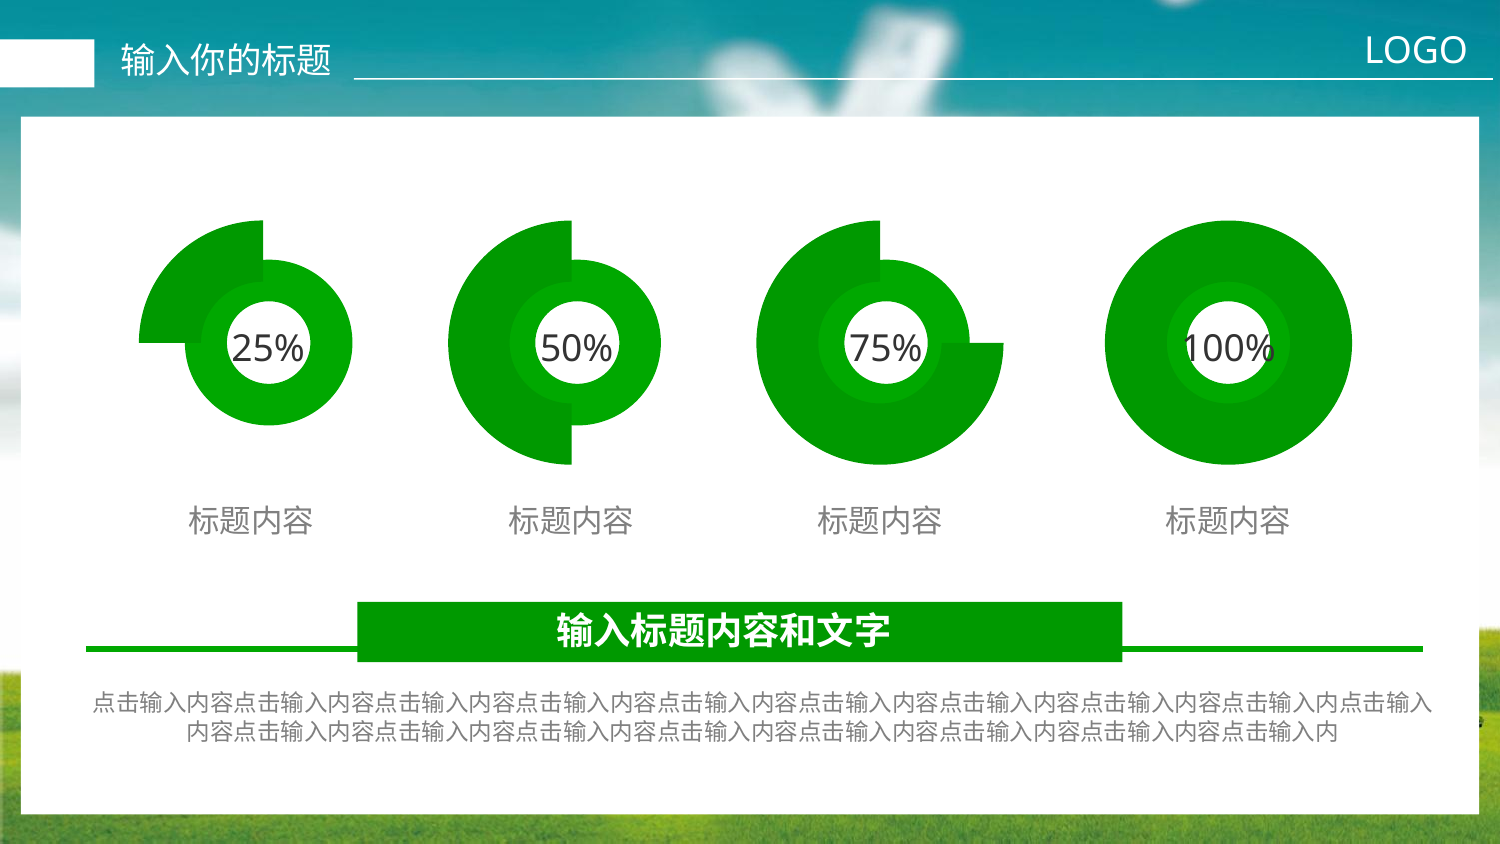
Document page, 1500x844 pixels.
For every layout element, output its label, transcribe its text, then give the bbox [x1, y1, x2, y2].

text_box 标题内容 [806, 495, 954, 544]
text_box 标题内容 [497, 495, 646, 544]
text_box 标题内容 [177, 495, 326, 544]
picture [0, 0, 1500, 844]
text_box 标题内容 [1154, 495, 1303, 544]
text_box 点击输入内容点击输入内容点击输入内容点击输入内容点击输入内容点击输入内容点击输入内容点击输入内容点击输入内点击输入内容点击输入内容点击输入内容点击输入内容点击输入内容点击输入内容点击输入内容点击输入内容点击输入内 [75, 682, 1450, 751]
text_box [447, 220, 661, 465]
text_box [756, 220, 1004, 465]
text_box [85, 601, 1424, 663]
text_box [138, 220, 353, 426]
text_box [1104, 220, 1353, 465]
